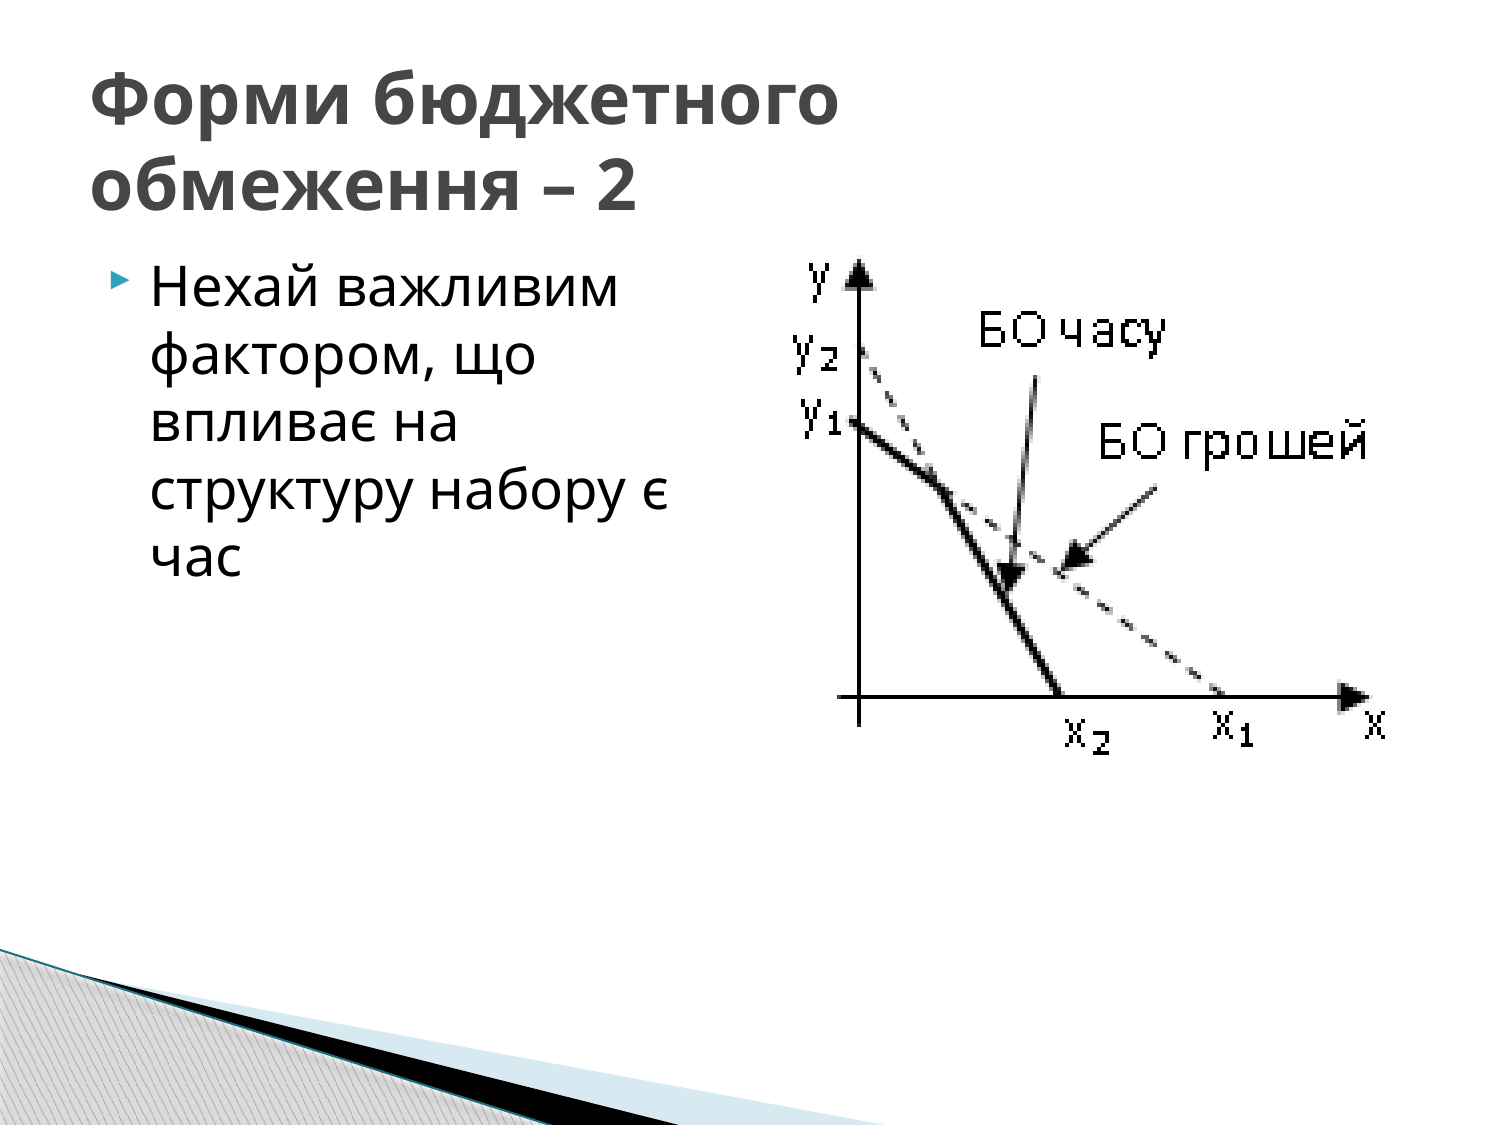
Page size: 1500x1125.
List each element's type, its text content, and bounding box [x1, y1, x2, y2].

list Нехай важливим фактором, що впливає на структуру набору є час [75, 243, 750, 986]
picture [785, 255, 1430, 780]
title Форми бюджетного обмеження – 2 [75, 45, 1425, 233]
